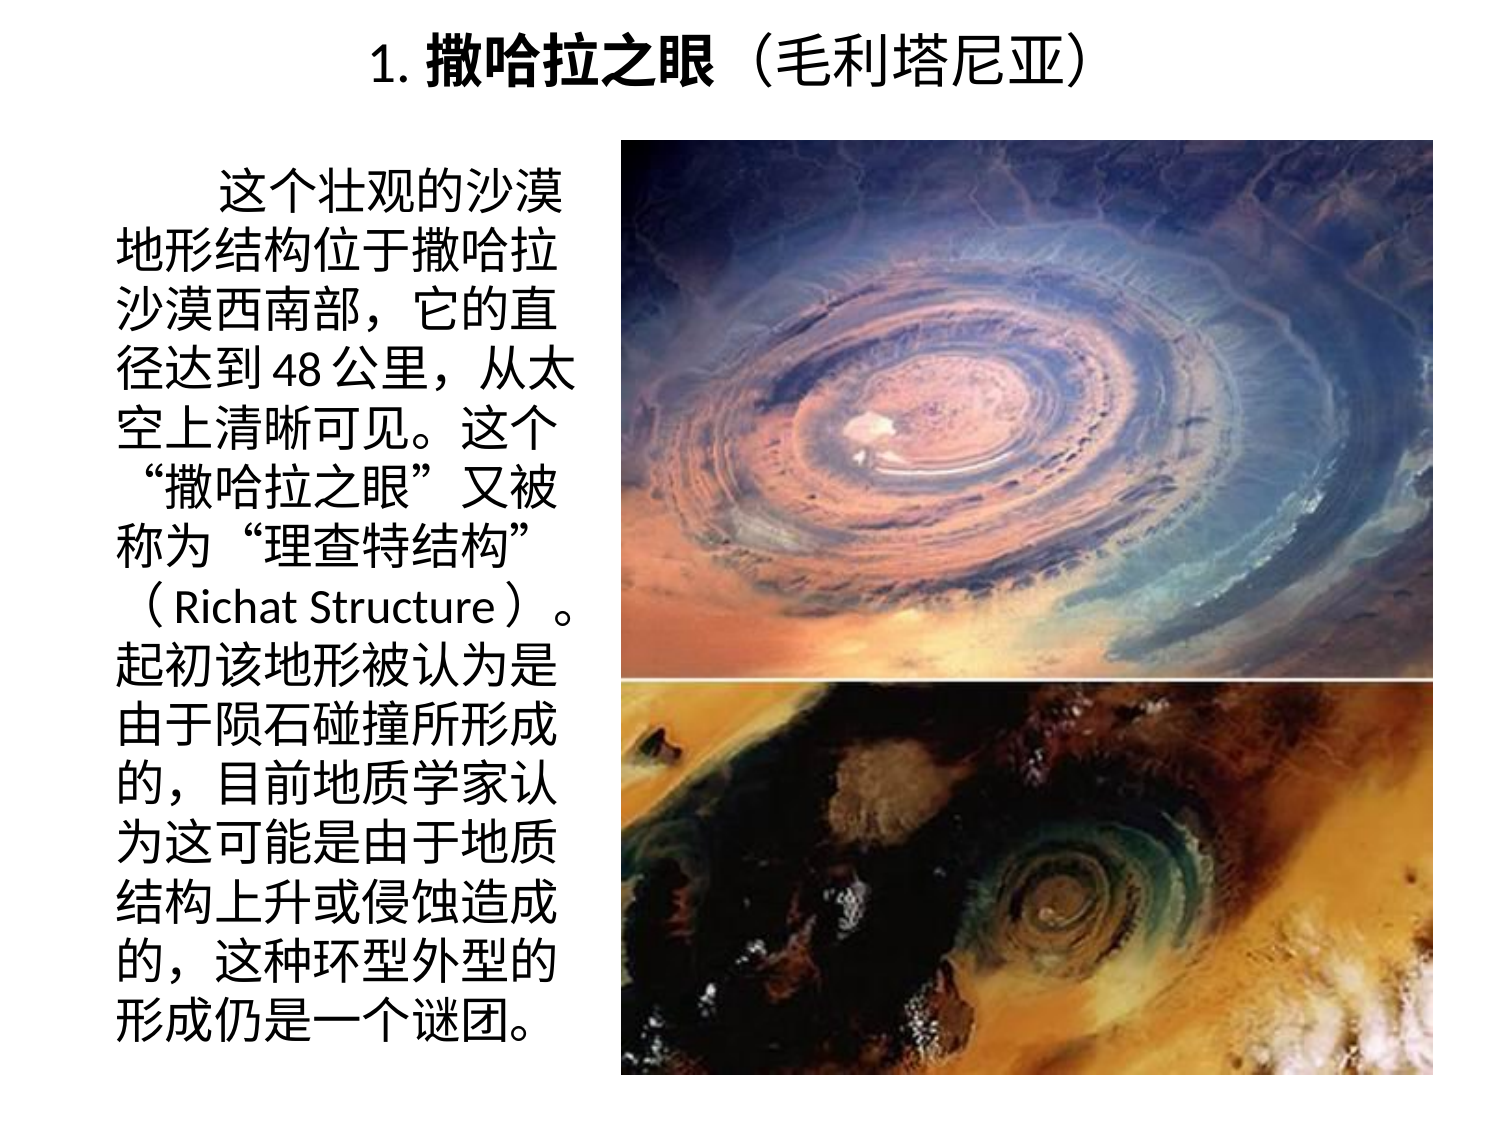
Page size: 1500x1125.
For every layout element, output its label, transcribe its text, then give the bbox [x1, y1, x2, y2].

picture [620, 140, 1434, 1075]
title 1.撒哈拉之眼（毛利塔尼亚） [70, 0, 1421, 188]
list 这个壮观的沙漠地形结构位于撒哈拉沙漠西南部，它的直径达到48公里，从太空上清晰可见。这个“撒哈拉之眼”又被称为“理查特结构”（Richat Structure）。起初该地形被认为是由于陨石碰撞所形成的，目前地质学家认为这可能是由于地质结构上升或侵蚀造成的，这种环型外型的形成仍是一个谜团。 [46, 152, 598, 1079]
